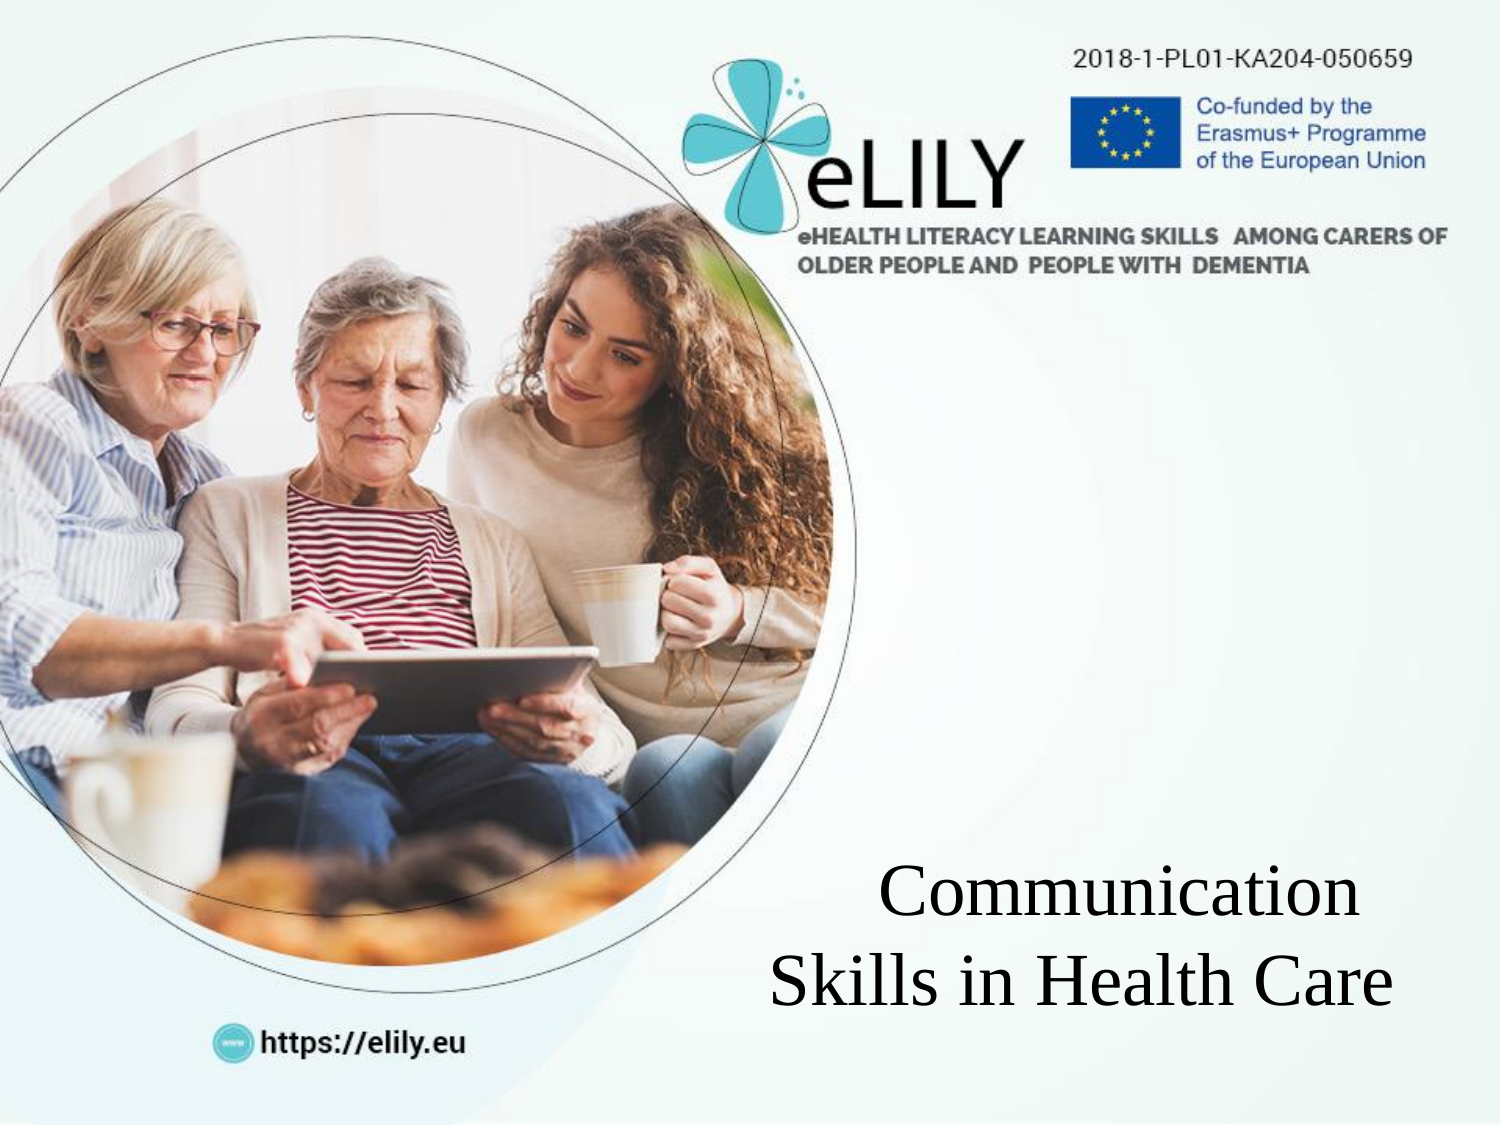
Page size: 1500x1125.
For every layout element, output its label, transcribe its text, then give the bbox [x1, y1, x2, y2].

text_box Communication Skills in Health Care [722, 833, 1461, 1029]
picture [0, 0, 1500, 1125]
